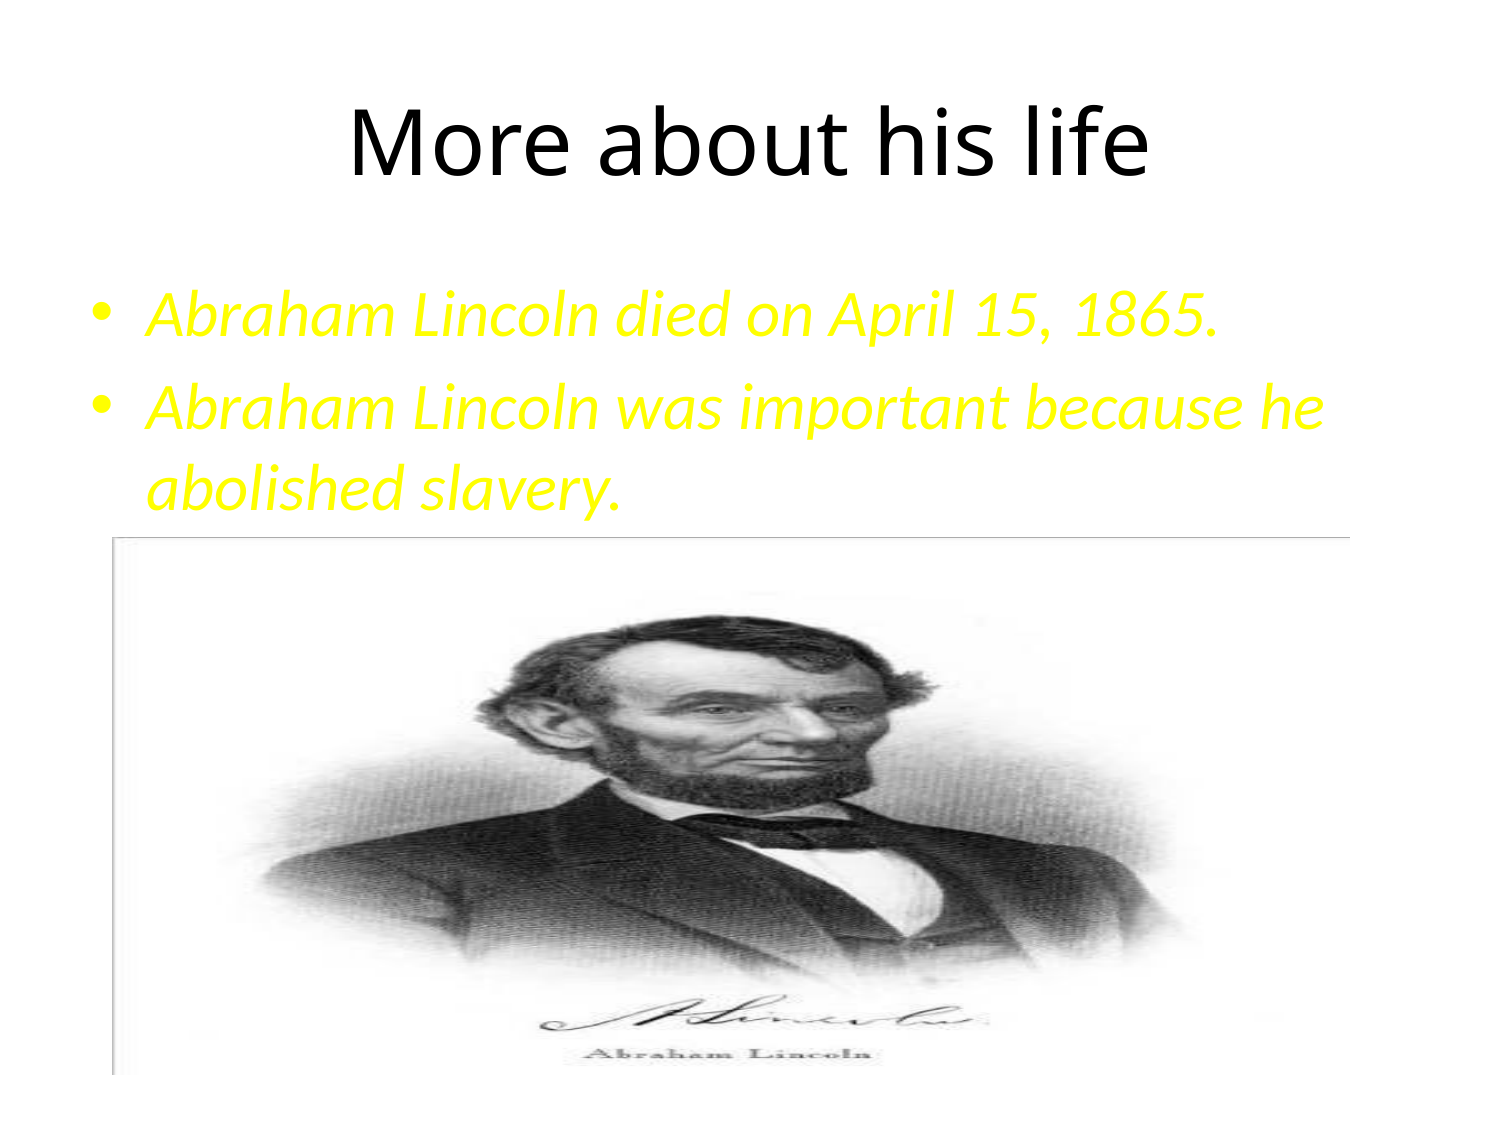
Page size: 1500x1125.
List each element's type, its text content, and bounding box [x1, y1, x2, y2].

title More about his life [75, 45, 1425, 233]
list Abraham Lincoln died on April 15, 1865. Abraham Lincoln was important because he abolished slavery. [75, 262, 1425, 1005]
picture [112, 537, 1351, 1076]
